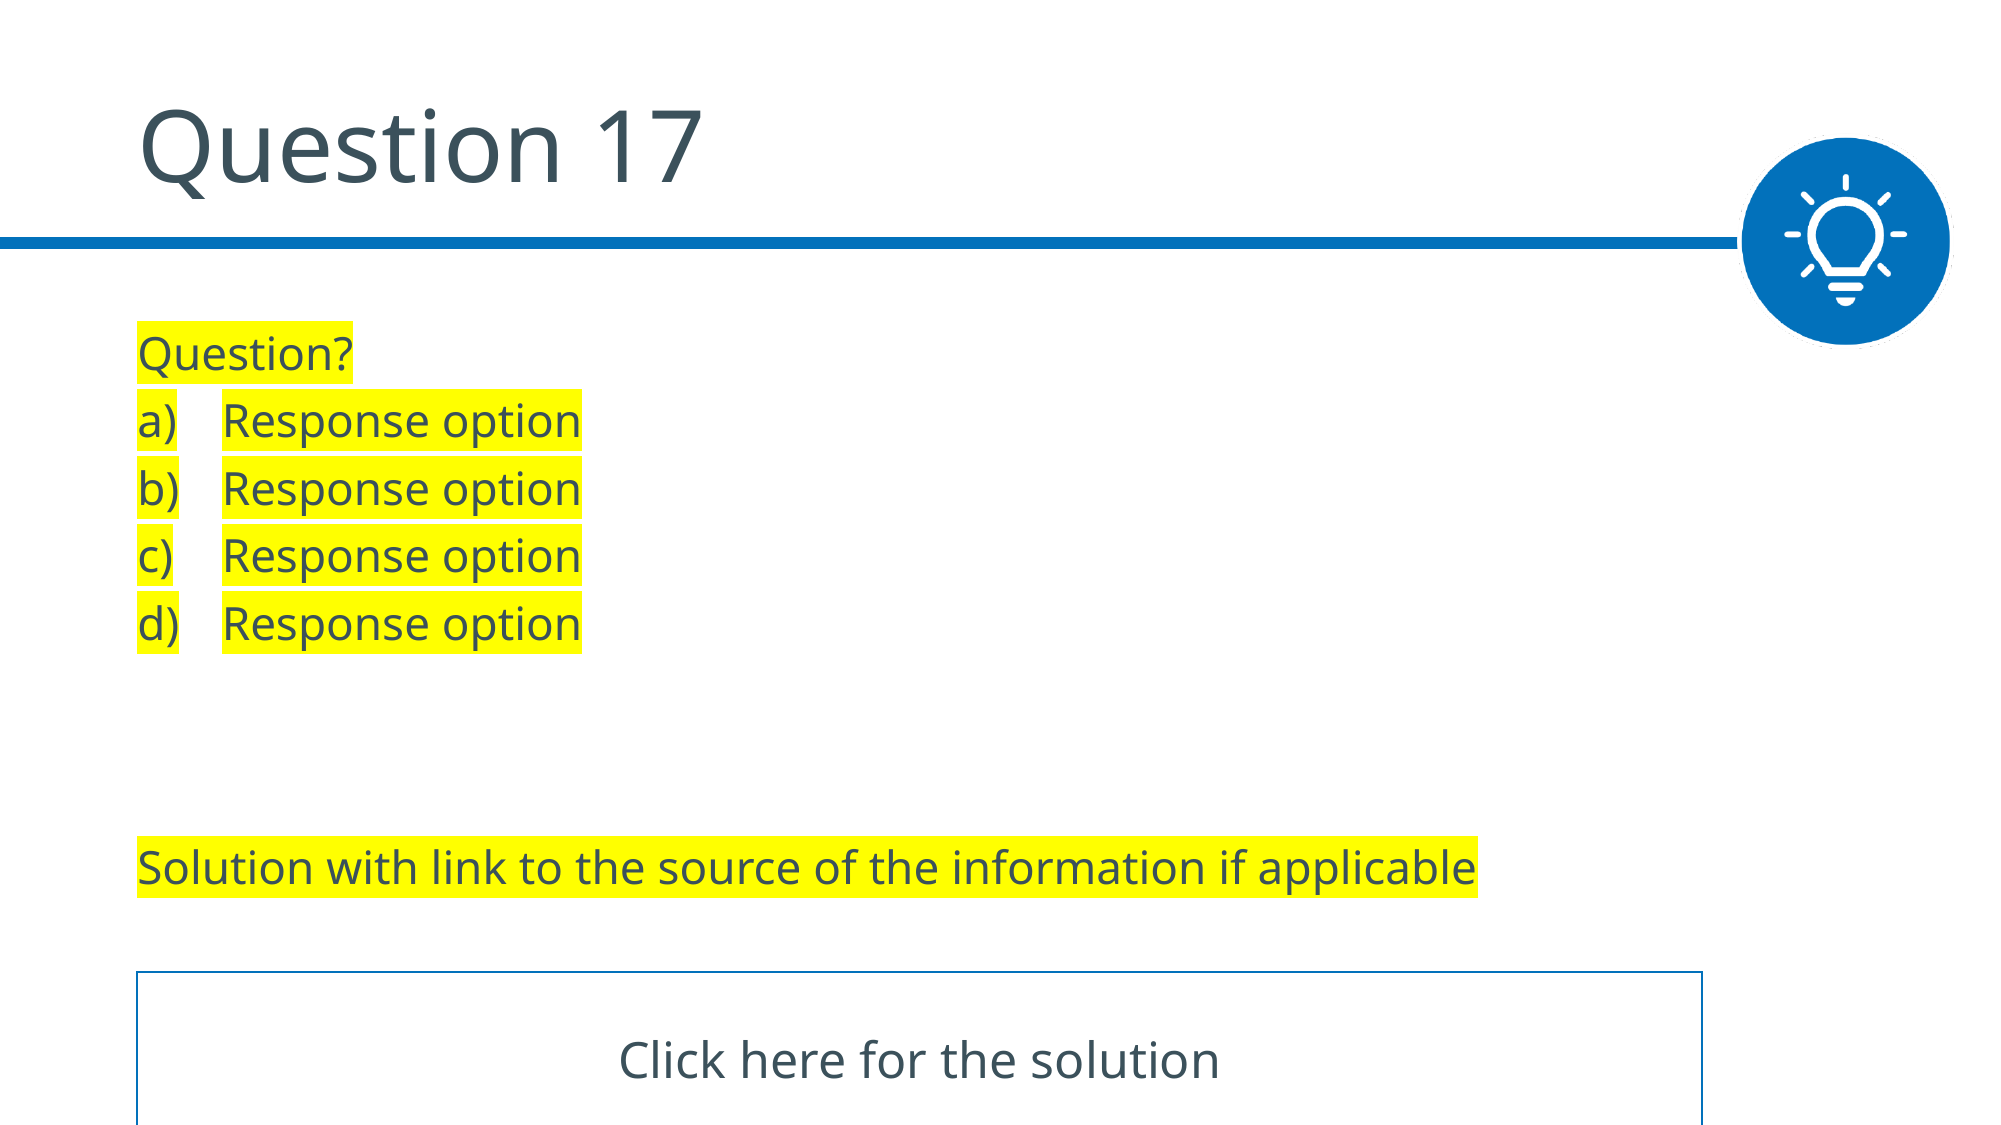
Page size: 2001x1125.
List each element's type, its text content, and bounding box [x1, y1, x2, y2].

picture [1737, 133, 1954, 349]
text_box Click here for the solution [136, 971, 1703, 1125]
list Question? Response option Response option Response option Response option [137, 324, 1703, 782]
list Solution with link to the source of the information if applicable [137, 838, 1703, 971]
title Question 17 [137, 47, 1703, 238]
